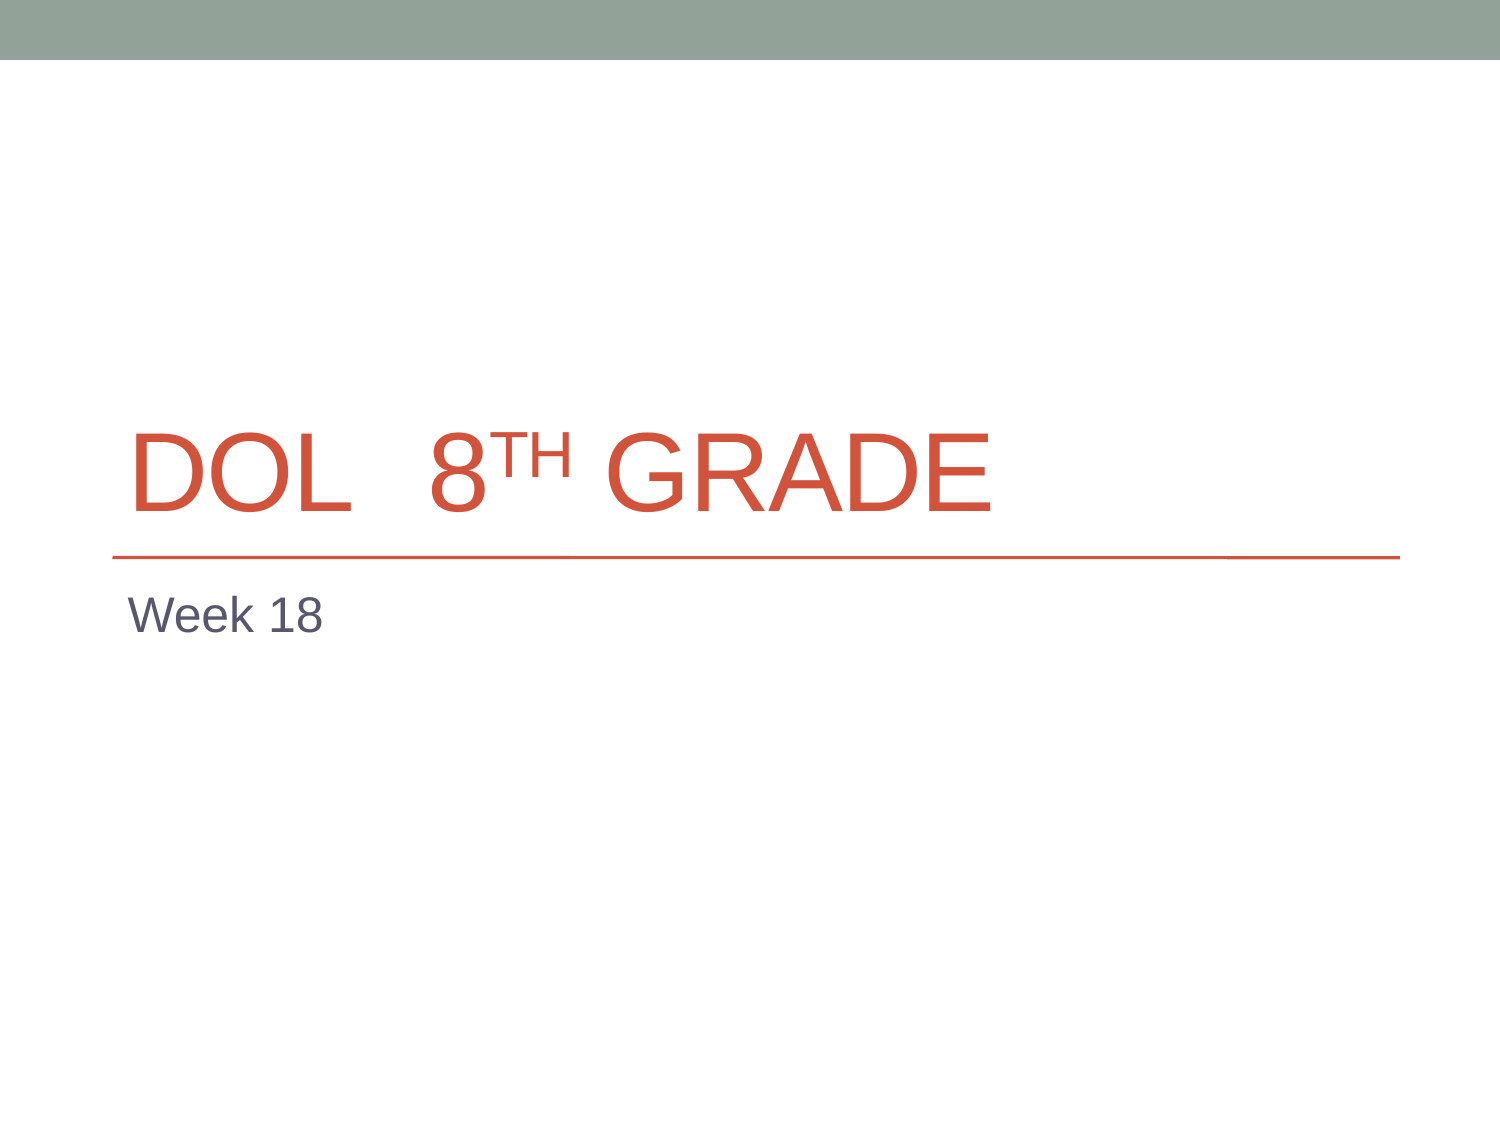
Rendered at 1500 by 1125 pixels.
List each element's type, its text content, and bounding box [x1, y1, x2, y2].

title Dol 8th grade [112, 224, 1400, 542]
subtitle Week 18 [112, 575, 1163, 863]
